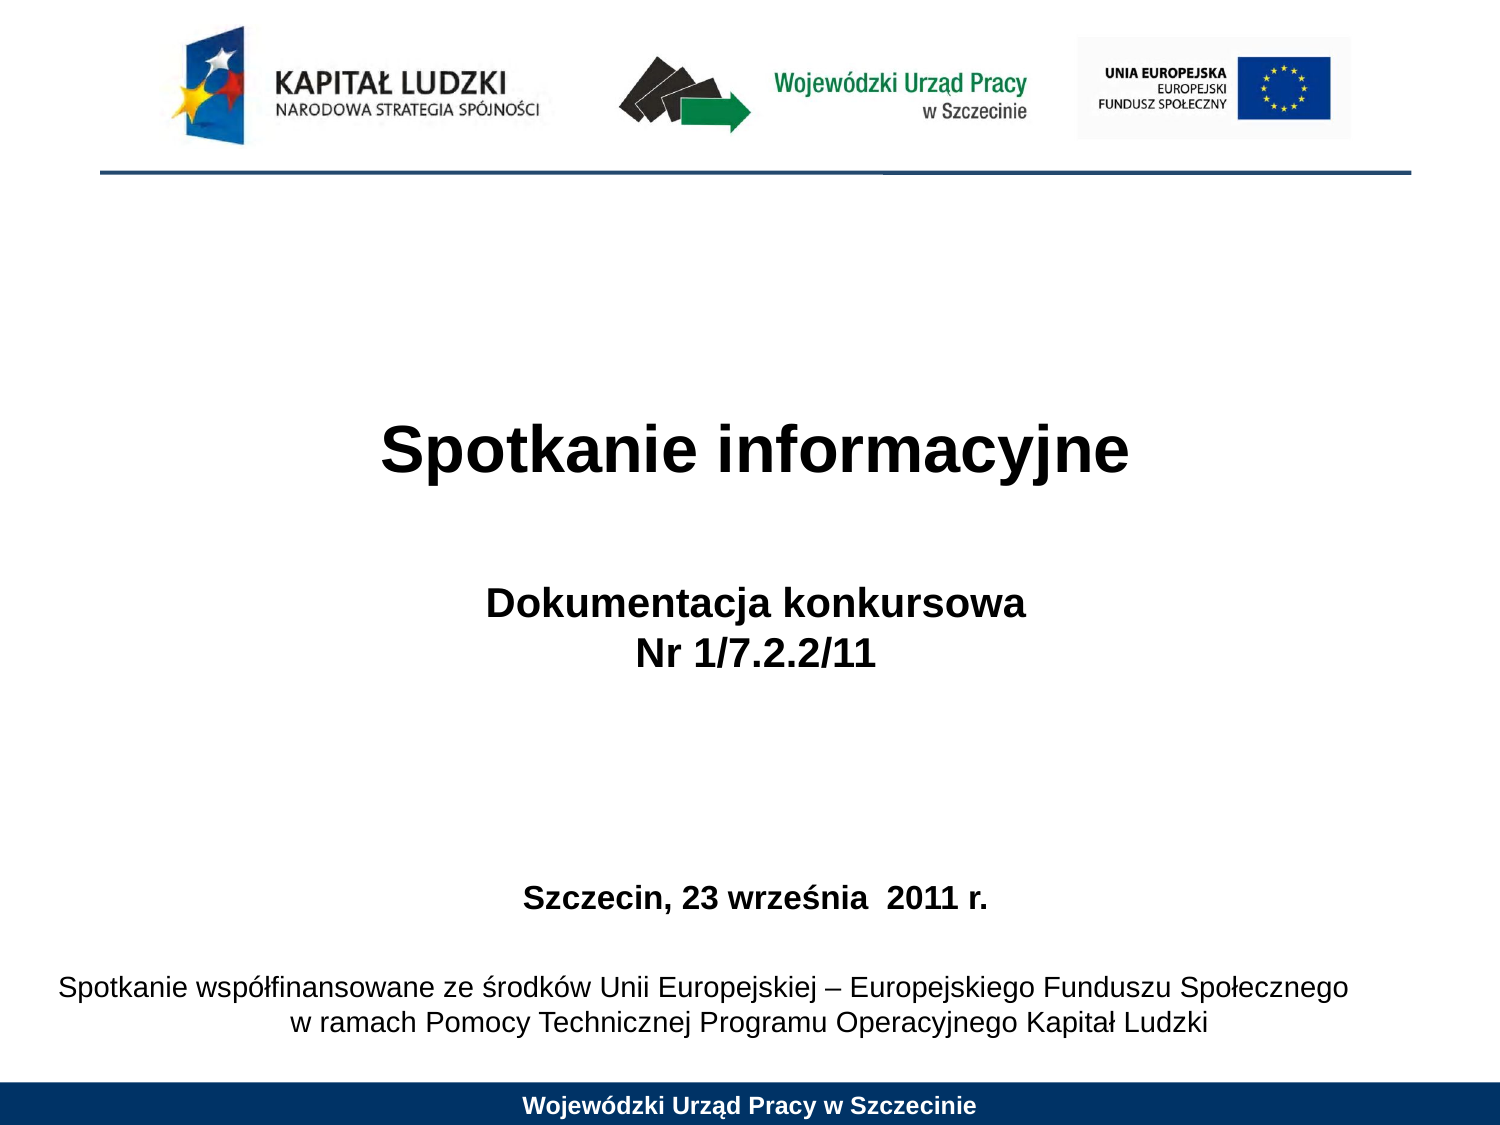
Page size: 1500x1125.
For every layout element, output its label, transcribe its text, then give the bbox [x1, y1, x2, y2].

picture [159, 24, 1353, 149]
text_box Spotkanie współfinansowane ze środków Unii Europejskiej – Europejskiego Funduszu Społecznego w ramach Pomocy Technicznej Programu Operacyjnego Kapitał Ludzki [35, 960, 1465, 1046]
text_box Spotkanie informacyjne Dokumentacja konkursowa Nr 1/7.2.2/11 Szczecin, 23 września 2011 r. [112, 278, 1400, 924]
